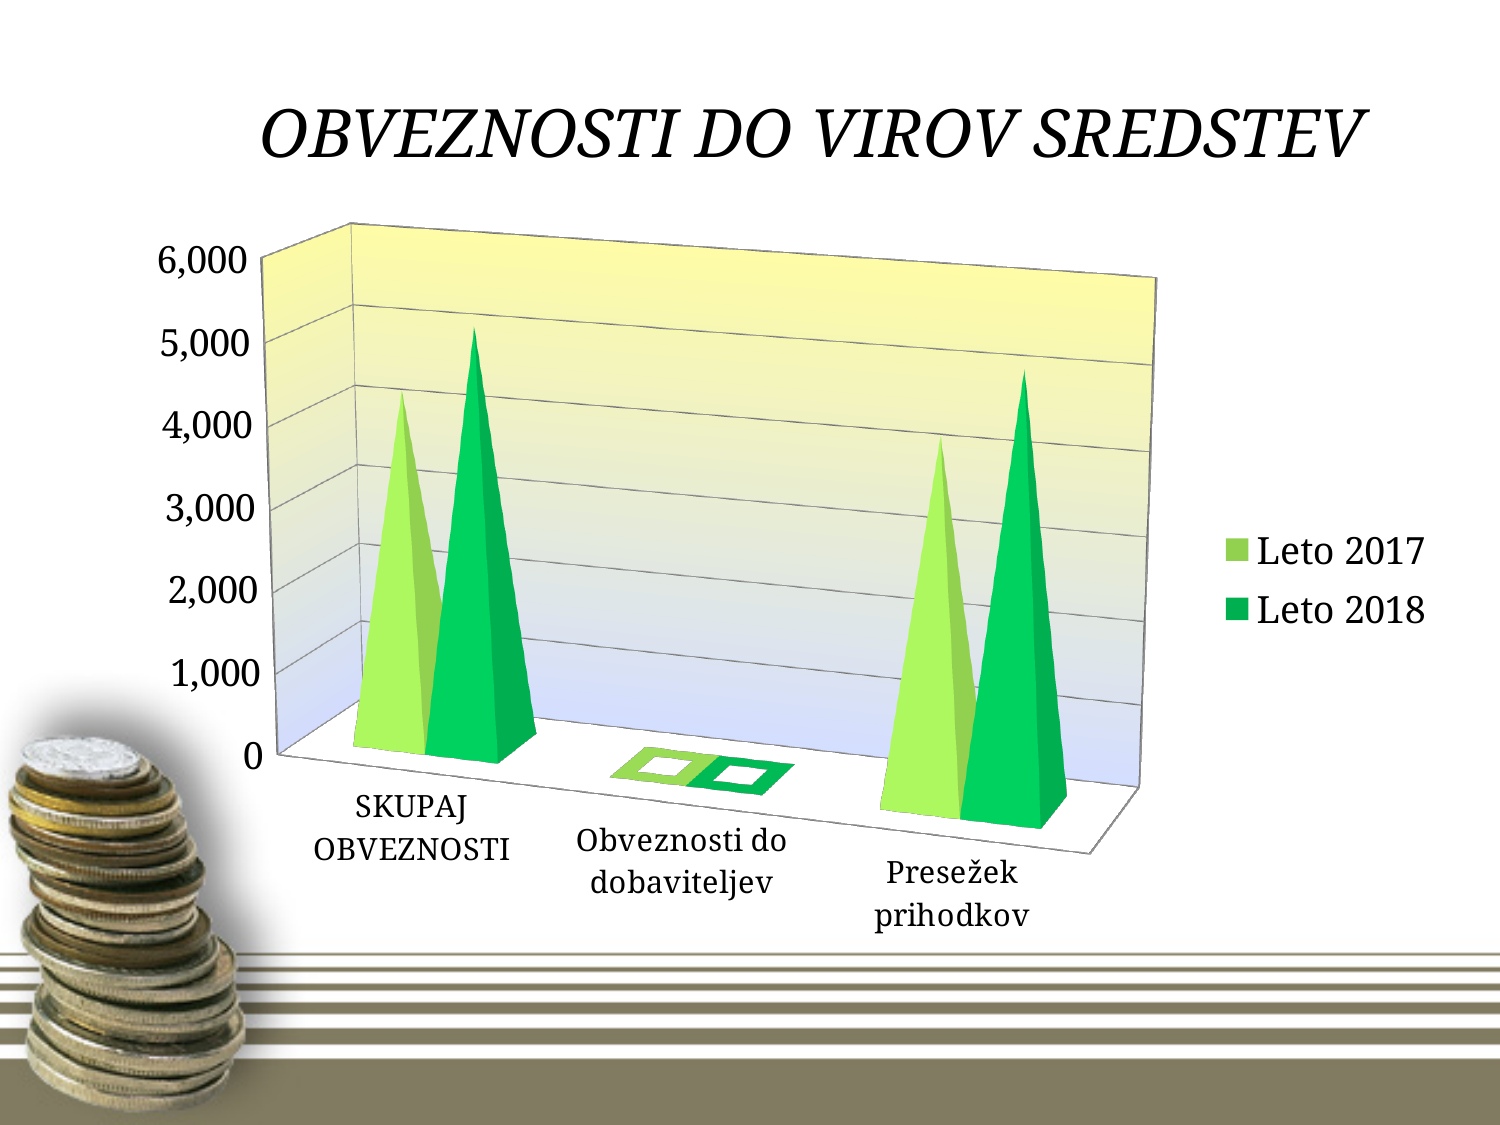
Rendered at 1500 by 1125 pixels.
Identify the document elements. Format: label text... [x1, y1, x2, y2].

picture [0, 0, 1500, 1125]
chart [100, 207, 1451, 951]
title OBVEZNOSTI DO VIROV SREDSTEV [174, 37, 1450, 207]
